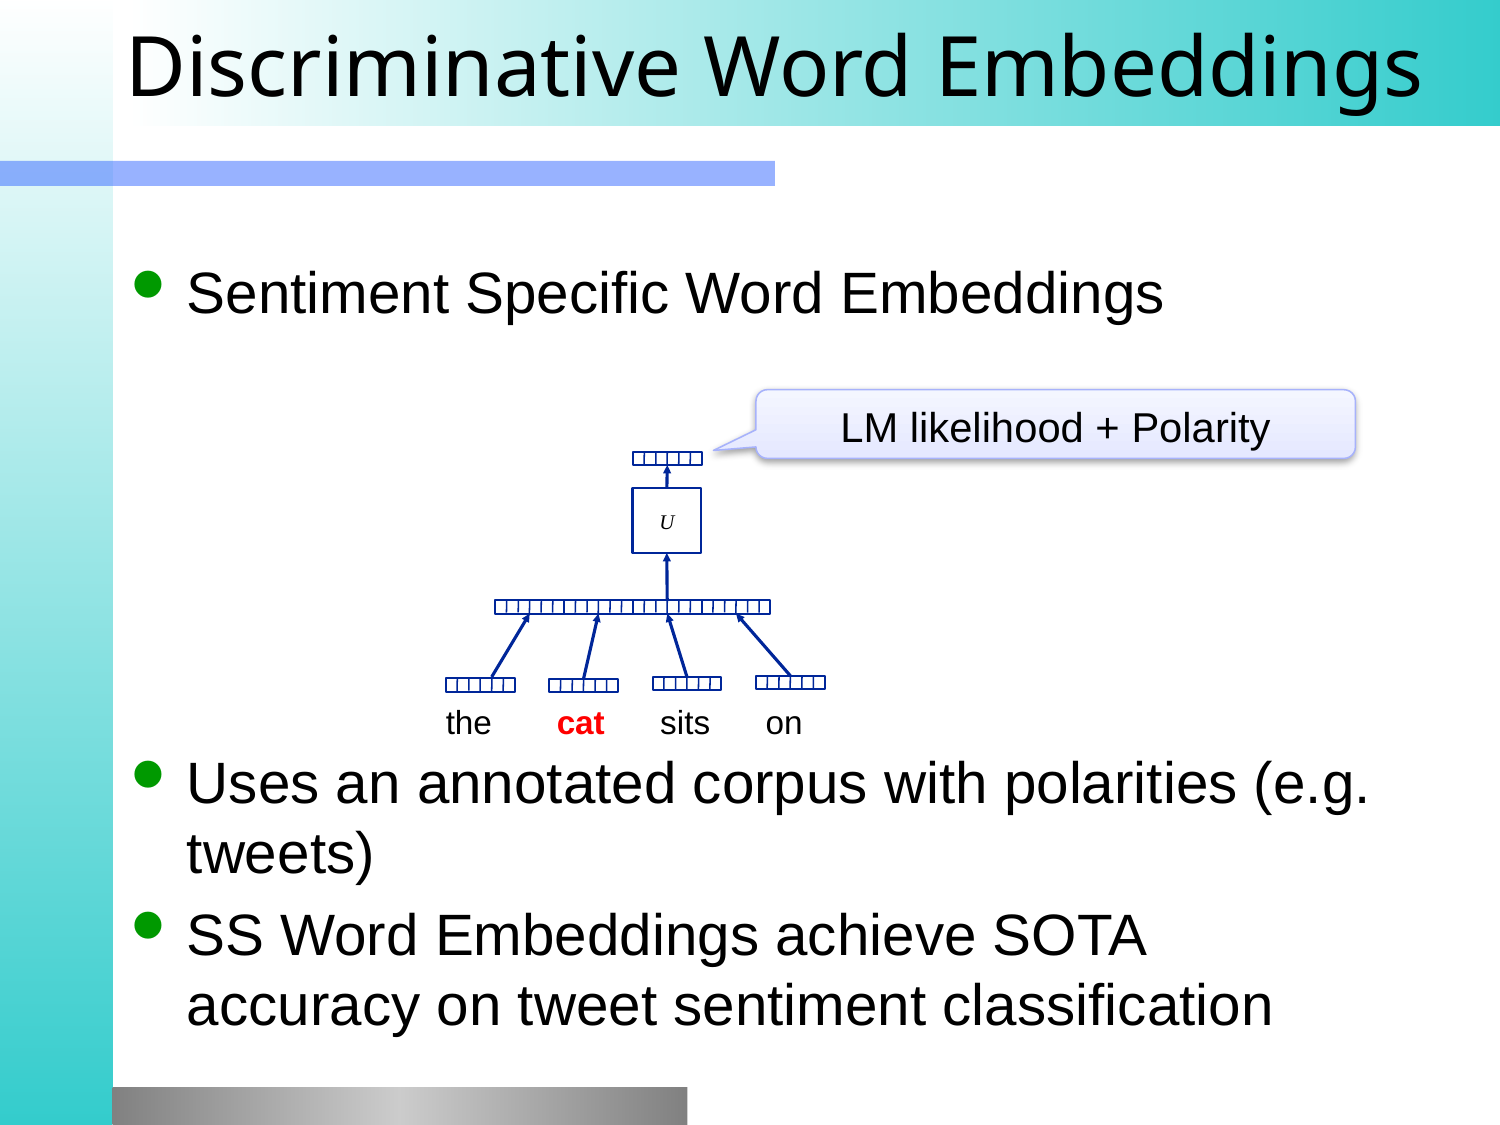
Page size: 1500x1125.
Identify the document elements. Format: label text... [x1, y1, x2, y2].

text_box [701, 599, 771, 614]
list Sentiment Specific Word Embeddings Uses an annotated corpus with polarities (e.g. tweets) SS Word Embeddings achieve SOTA accuracy on tweet sentiment classification [115, 247, 1391, 1040]
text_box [735, 613, 791, 676]
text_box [652, 676, 722, 691]
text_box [563, 599, 631, 614]
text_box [583, 622, 599, 679]
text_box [495, 599, 562, 614]
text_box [755, 675, 825, 690]
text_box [632, 599, 700, 614]
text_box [548, 678, 619, 693]
title Discriminative Word Embeddings [110, 0, 1500, 126]
text_box LM likelihood + Polarity [712, 388, 1357, 460]
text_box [667, 622, 688, 678]
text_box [445, 677, 515, 693]
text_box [632, 450, 702, 466]
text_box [491, 613, 530, 678]
text_box the cat sits on [445, 701, 837, 742]
text_box U [630, 486, 703, 555]
